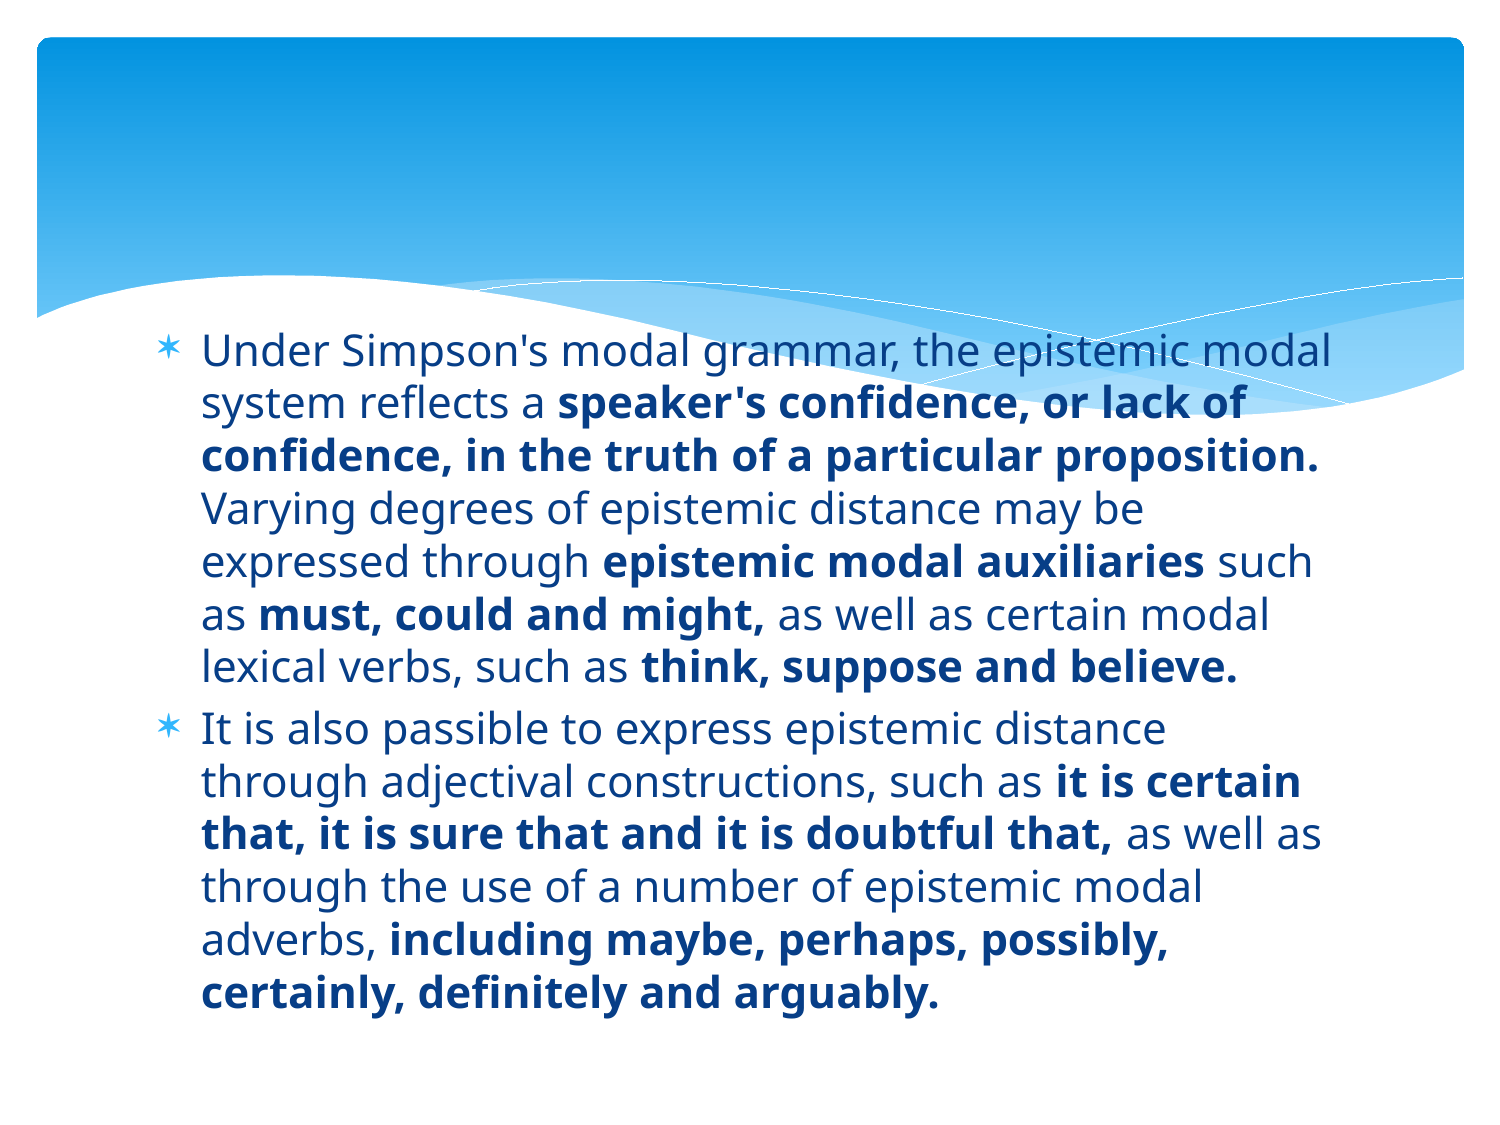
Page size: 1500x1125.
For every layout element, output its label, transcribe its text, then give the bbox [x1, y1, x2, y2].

list Under Simpson's modal grammar, the epistemic modal system reflects a speaker's confidence, or lack of confidence, in the truth of a particular proposition. Varying degrees of epistemic distance may be expressed through epistemic modal auxiliaries such as must, could and might, as well as certain modal lexical verbs, such as think, suppose and believe. It is also passible to express epistemic distance through adjectival constructions, such as it is certain that, it is sure that and it is doubtful that, as well as through the use of a number of epistemic modal adverbs, including maybe, perhaps, possibly, certainly, definitely and arguably. [143, 314, 1359, 1083]
